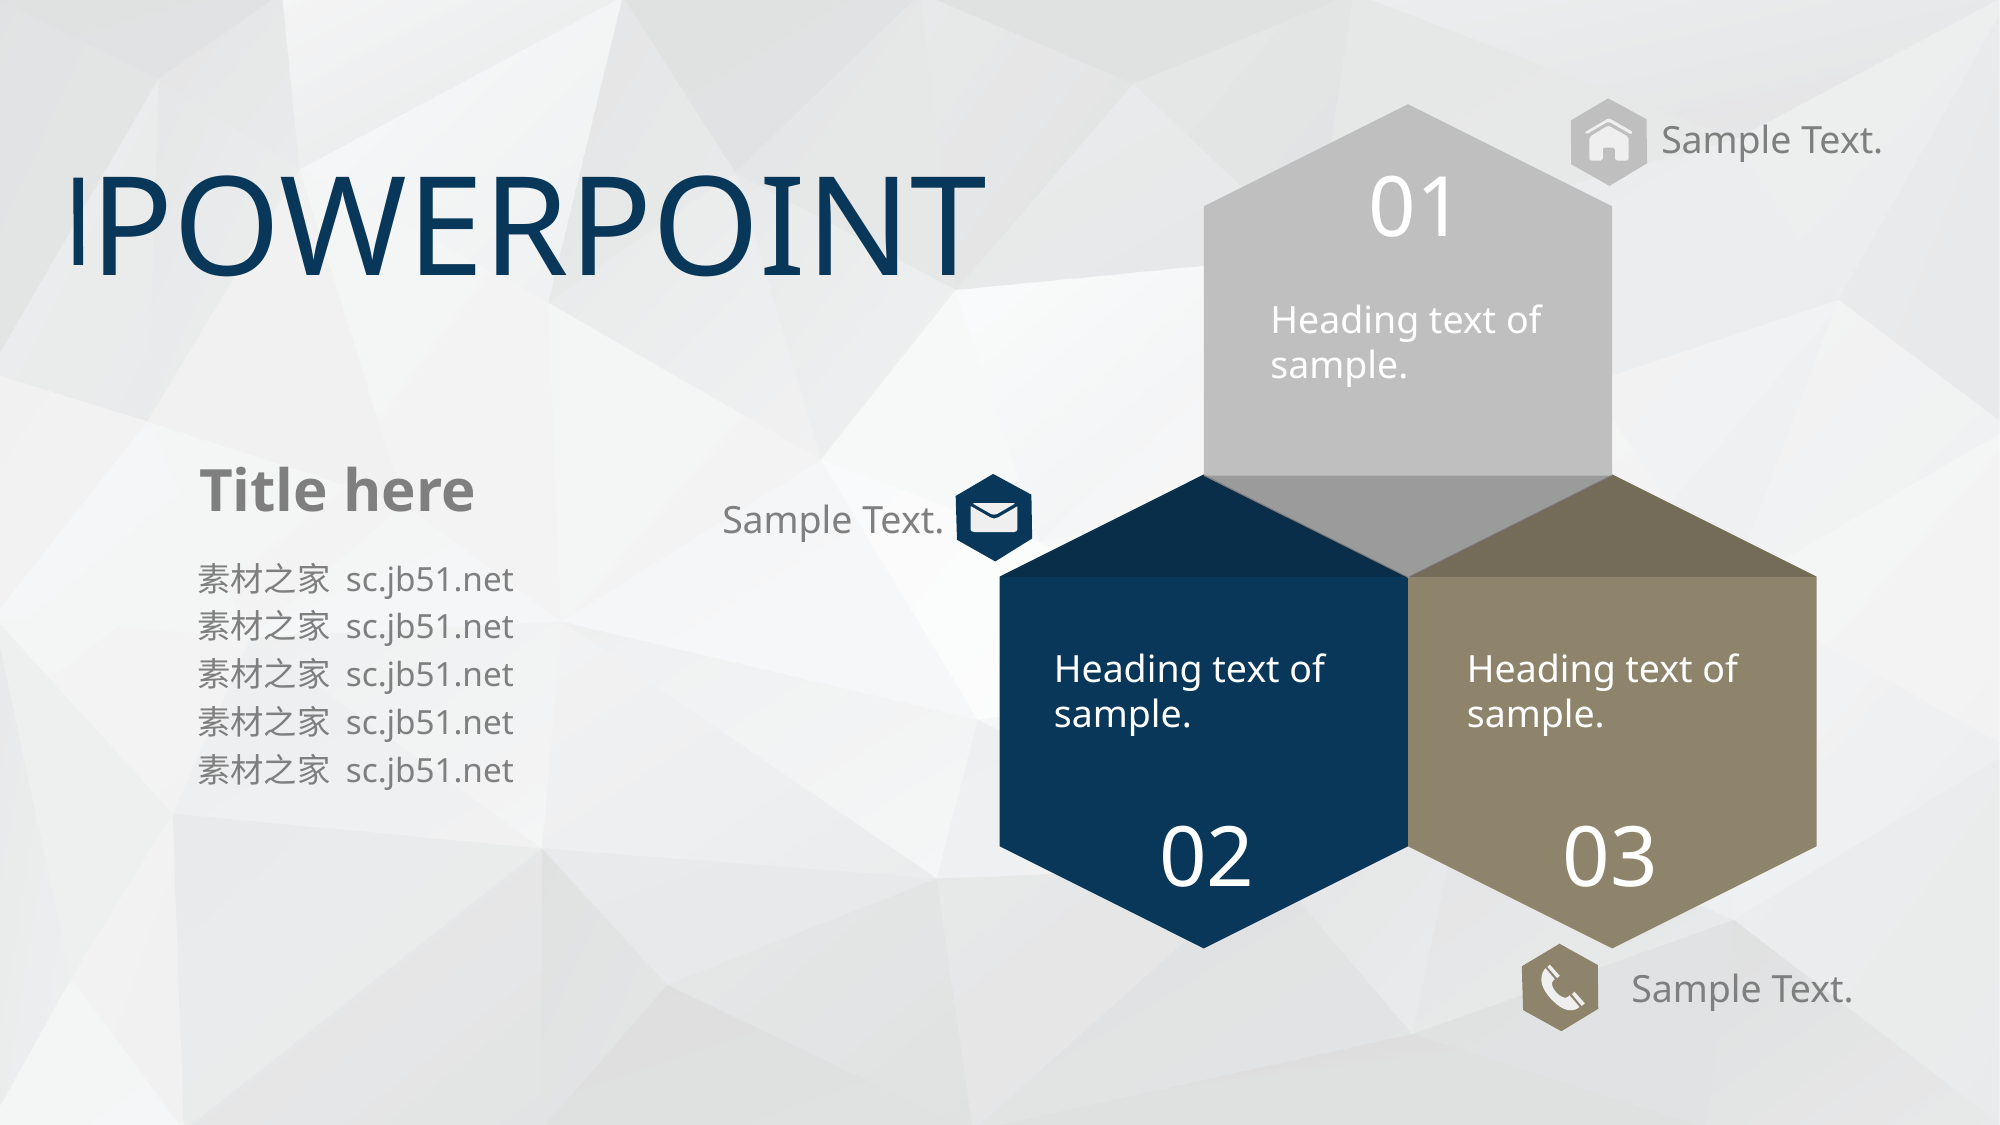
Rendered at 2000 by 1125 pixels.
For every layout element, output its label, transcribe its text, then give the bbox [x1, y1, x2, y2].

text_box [970, 502, 1018, 533]
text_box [1584, 117, 1633, 161]
text_box [960, 473, 1033, 562]
picture [0, 0, 2000, 1125]
text_box [1203, 104, 1613, 475]
text_box Heading text of sample. [1255, 288, 1585, 394]
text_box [1533, 964, 1586, 1019]
text_box [999, 474, 1404, 577]
text_box [1553, 1027, 1569, 1032]
text_box Heading text of sample. [1452, 637, 1782, 743]
text_box [1412, 474, 1817, 577]
text_box [1521, 943, 1599, 1014]
text_box [1203, 475, 1613, 578]
text_box Sample Text. [666, 488, 960, 549]
text_box [1570, 98, 1646, 186]
text_box 01 [1353, 146, 1479, 261]
text_box Sample Text. [1646, 108, 1939, 168]
text_box 03 [1548, 796, 1673, 911]
text_box Heading text of sample. [1039, 637, 1369, 743]
text_box 素材之家 sc.jb51.net 素材之家 sc.jb51.net 素材之家 sc.jb51.net 素材之家 sc.jb51.net 素材之家 sc.jb51.net [182, 542, 592, 797]
text_box Title here [184, 446, 537, 531]
text_box 02 [1144, 796, 1269, 911]
text_box Sample Text. [1616, 957, 1910, 1018]
text_box POWERPOINT [75, 130, 1003, 310]
text_box [1408, 577, 1817, 949]
text_box [999, 577, 1408, 949]
